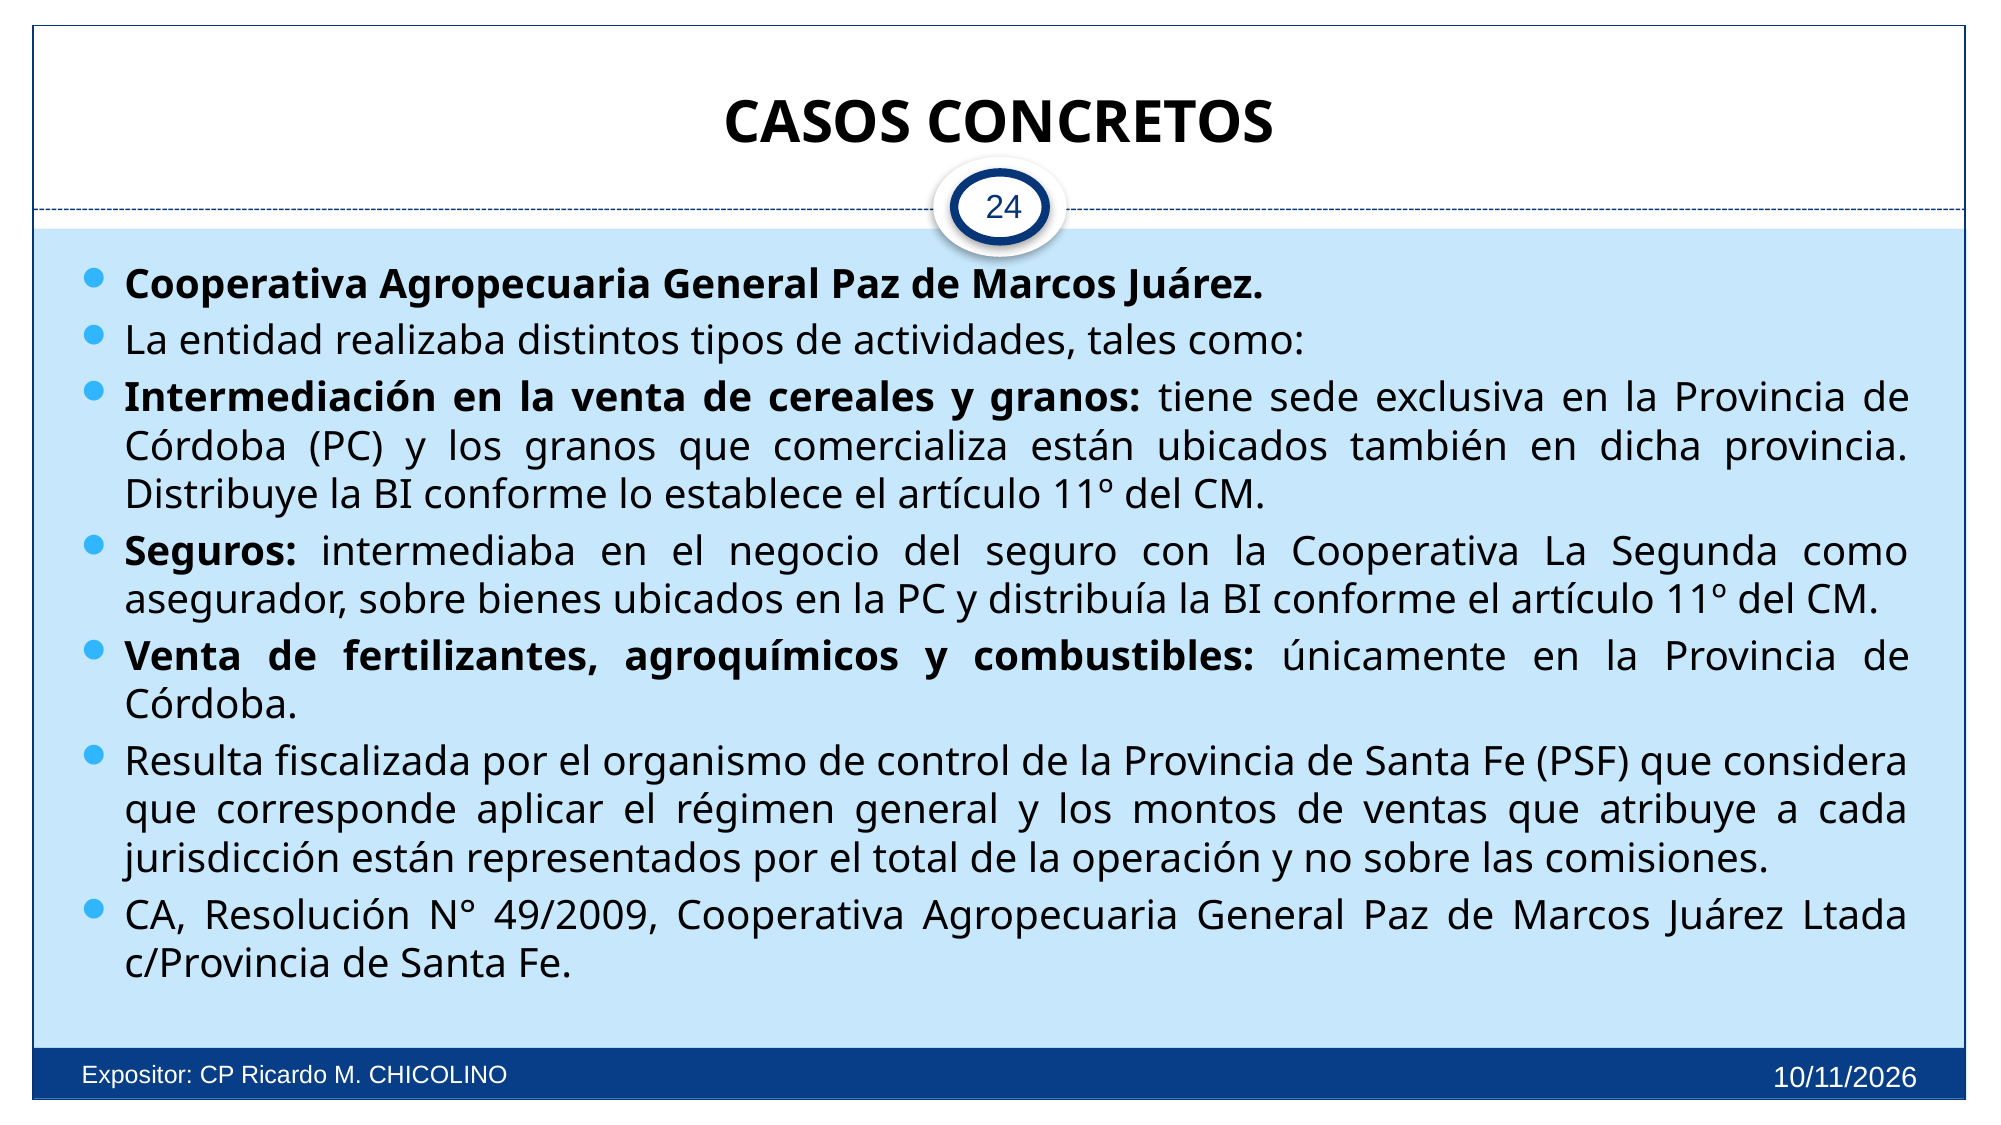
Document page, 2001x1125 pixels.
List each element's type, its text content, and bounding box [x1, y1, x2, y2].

title CASOS CONCRETOS [65, 37, 1933, 162]
slide_number 24 [954, 168, 1055, 241]
list Cooperativa Agropecuaria General Paz de Marcos Juárez. La entidad realizaba distintos tipos de actividades, tales como: Intermediación en la venta de cereales y granos: tiene sede exclusiva en la Provincia de Córdoba (PC) y los granos que comercializa están ubicados también en dicha provincia. Distribuye la BI conforme lo establece el artículo 11º del CM. Seguros: intermediaba en el negocio del seguro con la Cooperativa La Segunda como asegurador, sobre bienes ubicados en la PC y distribuía la BI conforme el artículo 11º del CM. Venta de fertilizantes, agroquímicos y combustibles: únicamente en la Provincia de Córdoba. Resulta fiscalizada por el organismo de control de la Provincia de Santa Fe (PSF) que considera que corresponde aplicar el régimen general y los montos de ventas que atribuye a cada jurisdicción están representados por el total de la operación y no sobre las comisiones. CA, Resolución N° 49/2009, Cooperativa Agropecuaria General Paz de Marcos Juárez Ltada c/Provincia de Santa Fe. [66, 250, 1926, 1001]
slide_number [1266, 1050, 1933, 1111]
footer Expositor: CP Ricardo M. CHICOLINO [66, 1051, 850, 1112]
